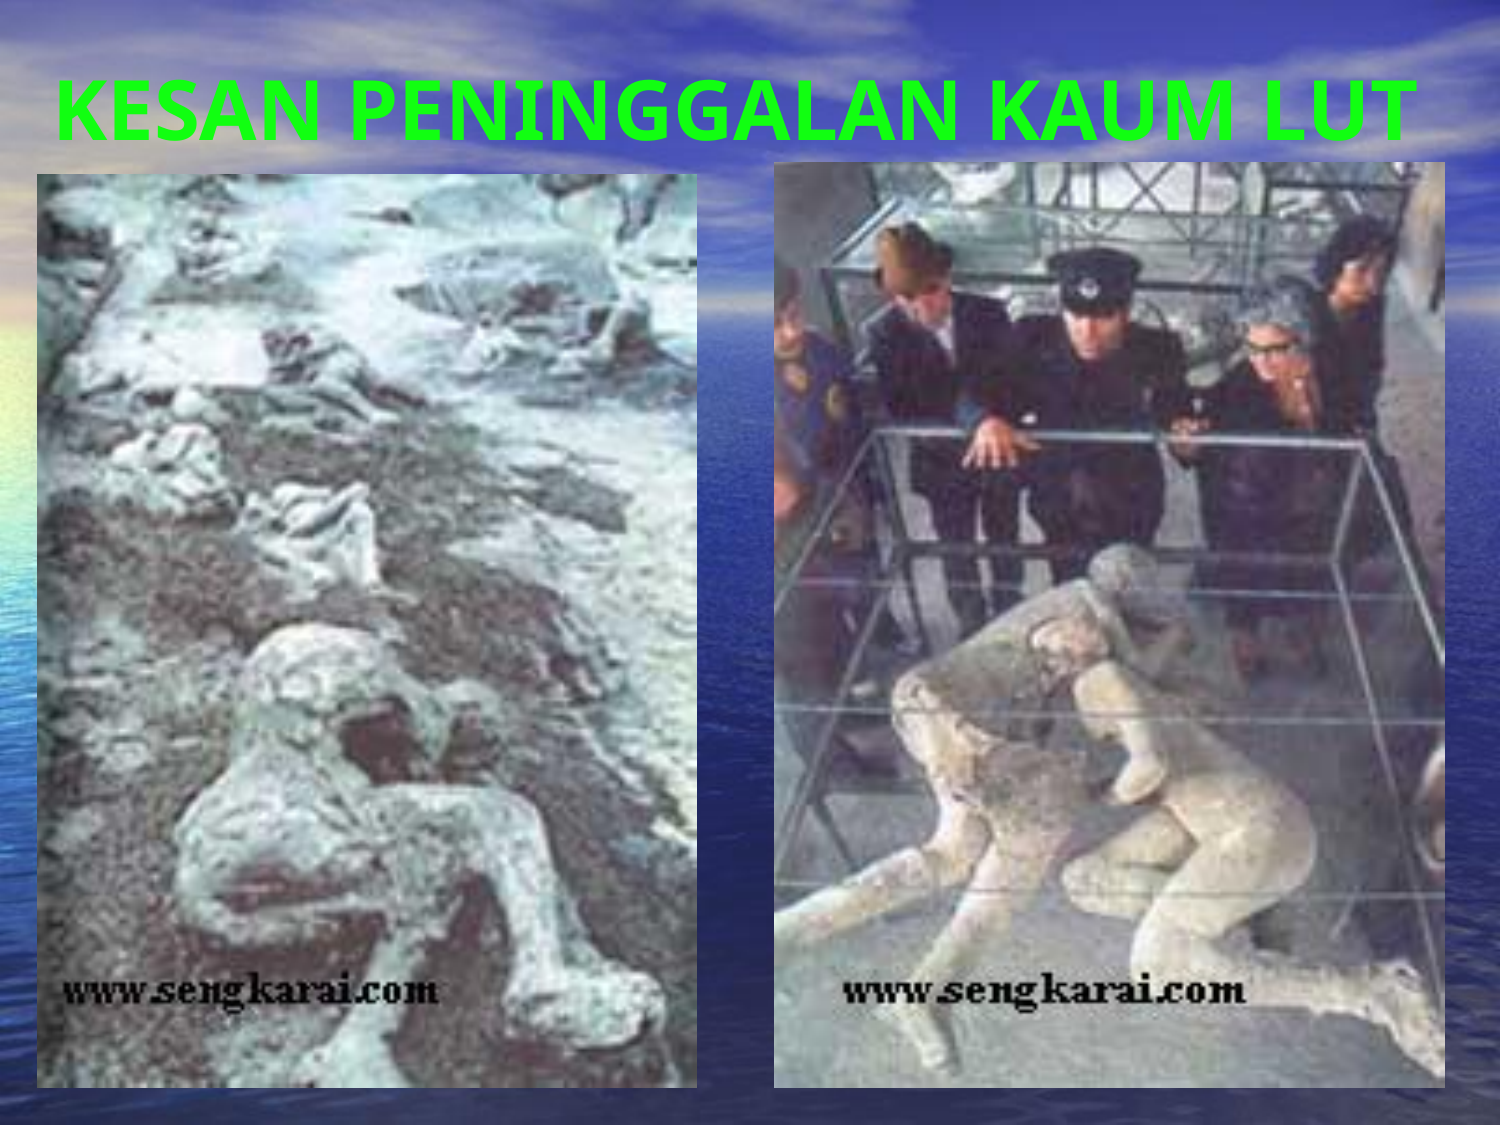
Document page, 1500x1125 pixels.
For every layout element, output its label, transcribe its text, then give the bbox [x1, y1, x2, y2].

picture [0, 0, 1500, 1125]
title KESAN PENINGGALAN KAUM LUT [37, 50, 1463, 140]
